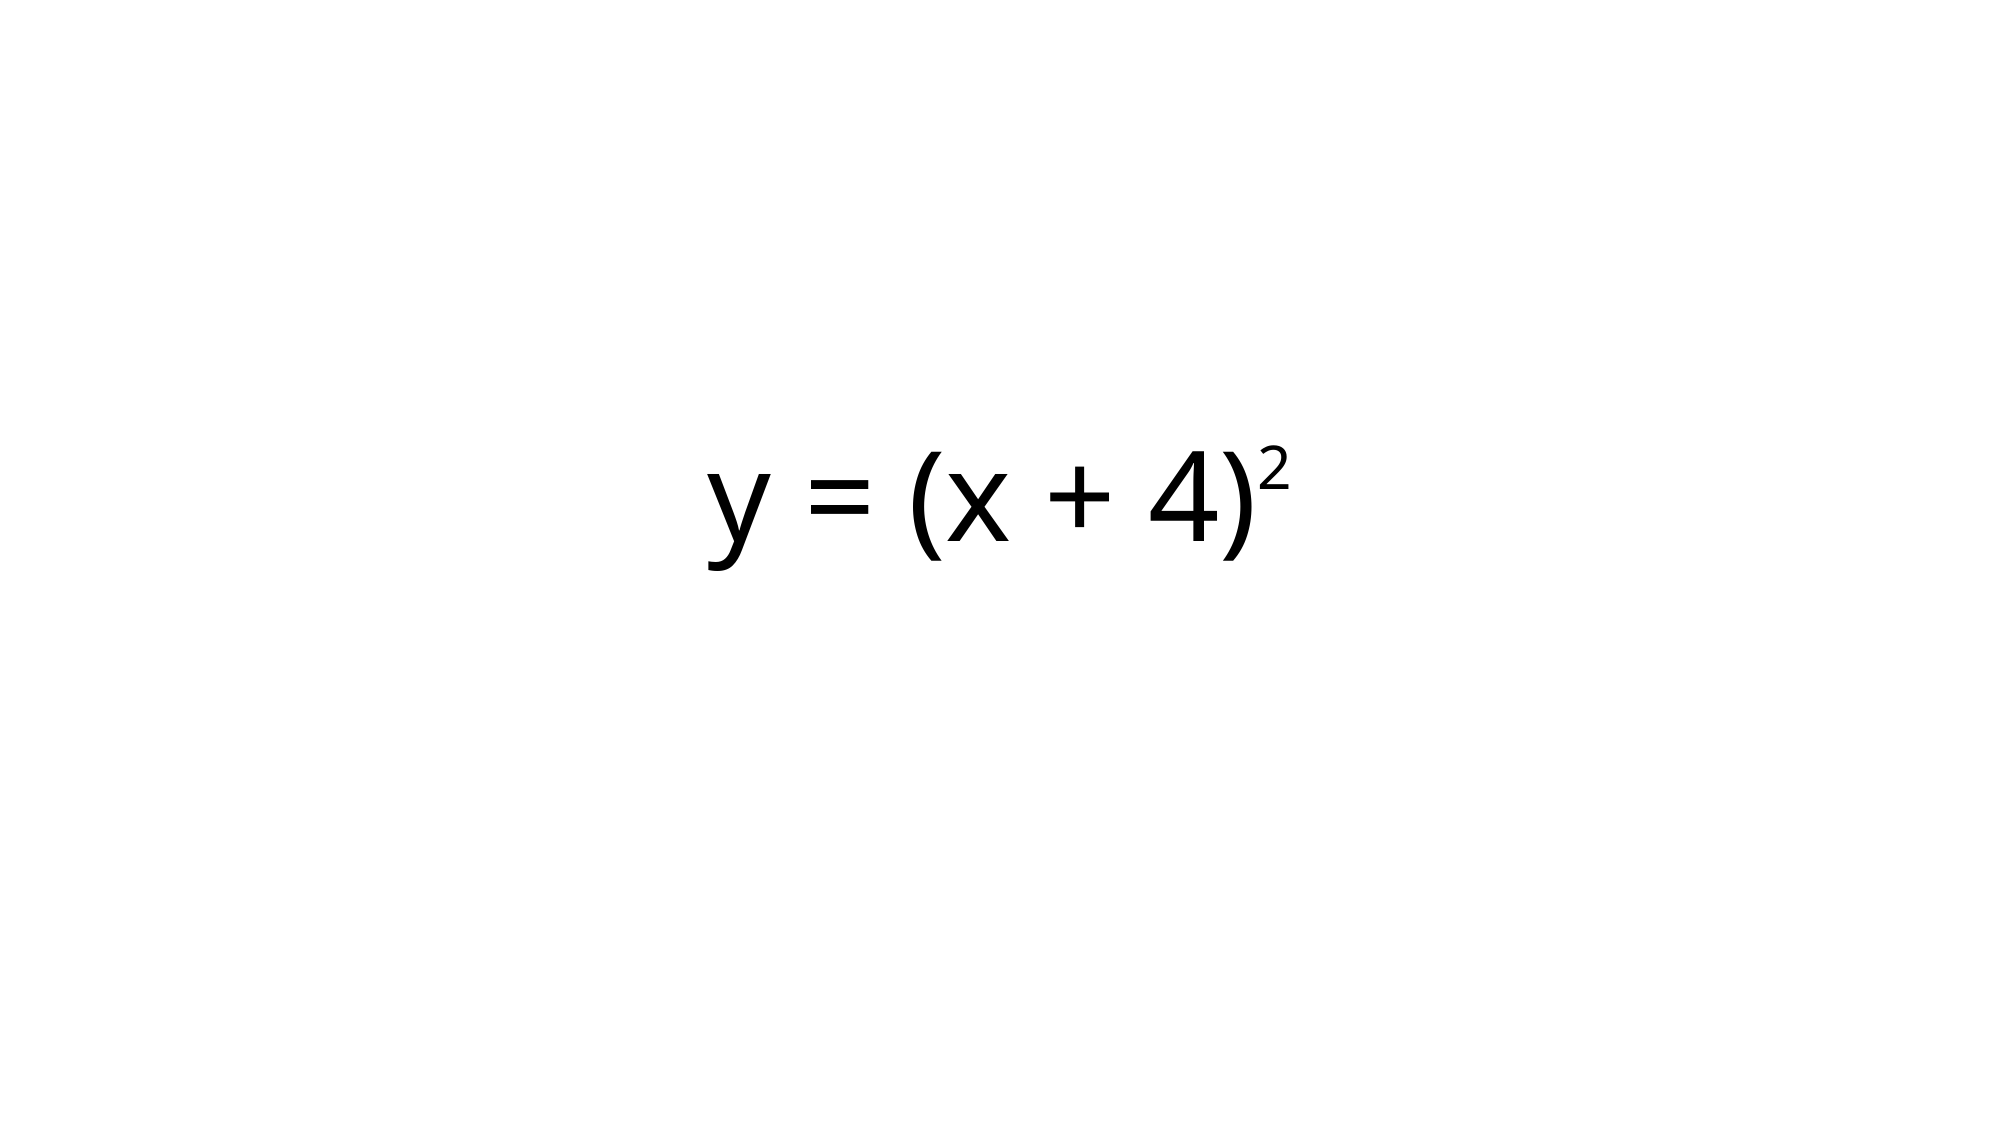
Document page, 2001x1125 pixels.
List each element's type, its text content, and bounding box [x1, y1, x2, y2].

title y = (x + 4)2 [249, 184, 1750, 576]
